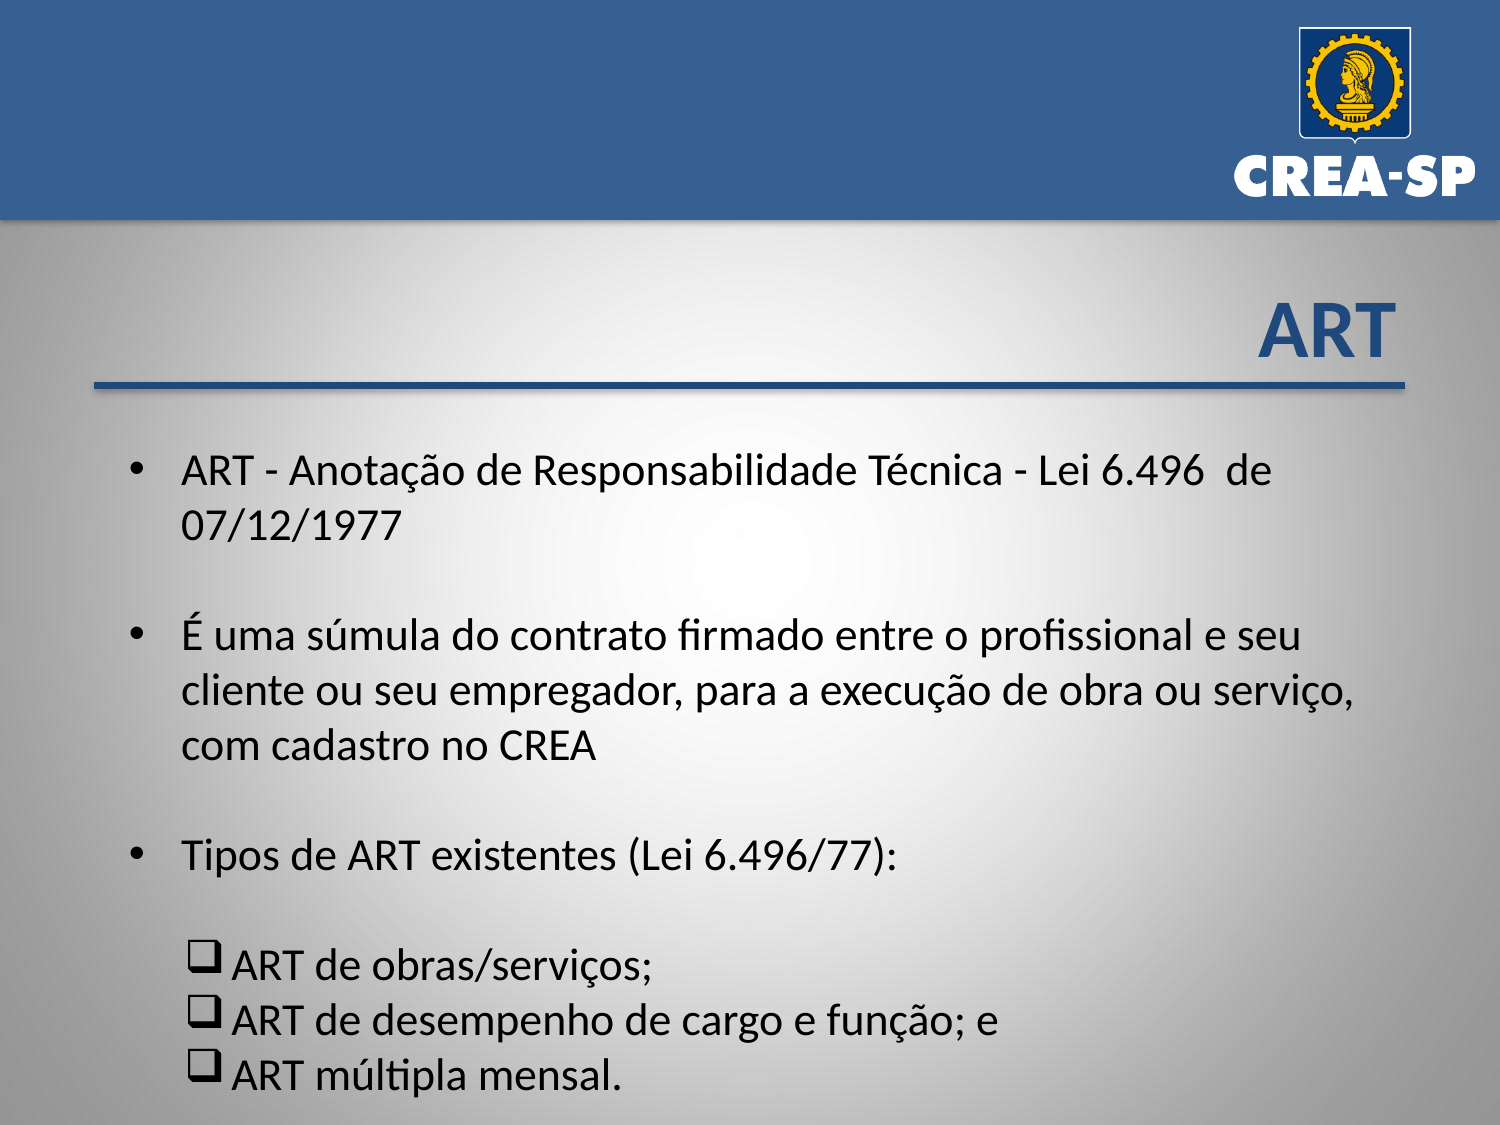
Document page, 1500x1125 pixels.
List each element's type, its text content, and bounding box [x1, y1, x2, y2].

picture [0, 220, 1500, 1125]
text_box ART [100, 267, 1412, 382]
picture [1234, 27, 1475, 197]
text_box ART - Anotação de Responsabilidade Técnica - Lei 6.496 de 07/12/1977‏ É uma súmula do contrato firmado entre o profissional e seu cliente ou seu empregador, para a execução de obra ou serviço, com cadastro no CREA Tipos de ART existentes (Lei 6.496/77): ART de obras/serviços; ART de desempenho de cargo e função; e ART múltipla mensal. [94, 432, 1406, 1107]
